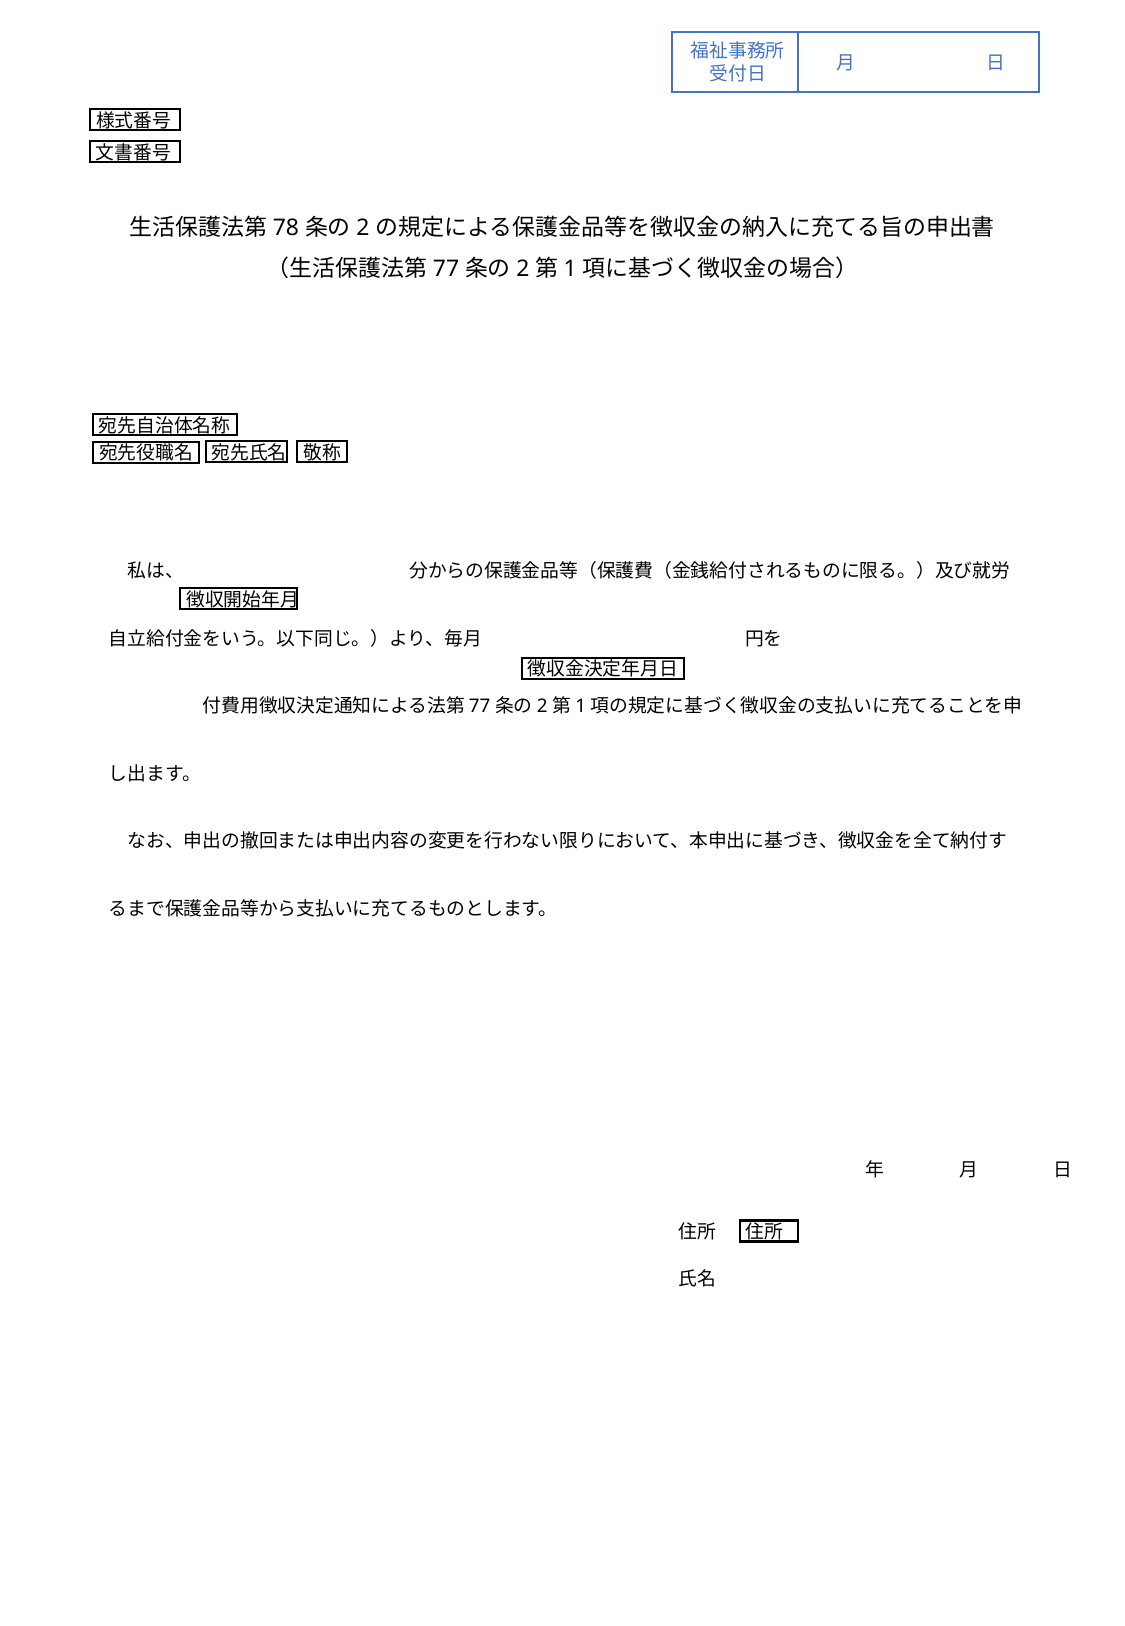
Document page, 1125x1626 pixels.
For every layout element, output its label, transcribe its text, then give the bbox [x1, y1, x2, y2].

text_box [672, 1200, 799, 1308]
text_box 徴収金決定年月日 [521, 657, 685, 680]
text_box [93, 414, 347, 463]
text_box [672, 31, 1039, 92]
text_box 文書番号 [89, 140, 181, 163]
text_box 様式番号 [89, 108, 181, 131]
text_box 徴収開始年月 [179, 587, 298, 610]
text_box 私は、 分からの保護金品等（保護費（金銭給付されるものに限る。）及び就労自立給付金をいう。以下同じ。）より、毎月 円を 付費用徴収決定通知による法第77条の2第1項の規定に基づく徴収金の支払いに充てることを申し出ます。 なお、申出の撤回または申出内容の変更を行わない限りにおいて、本申出に基づき、徴収金を全て納付するまで保護金品等から支払いに充てるものとします。 [93, 506, 1039, 927]
text_box 年 月 日 [671, 1138, 1040, 1200]
text_box 生活保護法第78条の2の規定による保護金品等を徴収金の納入に充てる旨の申出書 （生活保護法第77条の2第1項に基づく徴収金の場合） [90, 191, 1035, 289]
